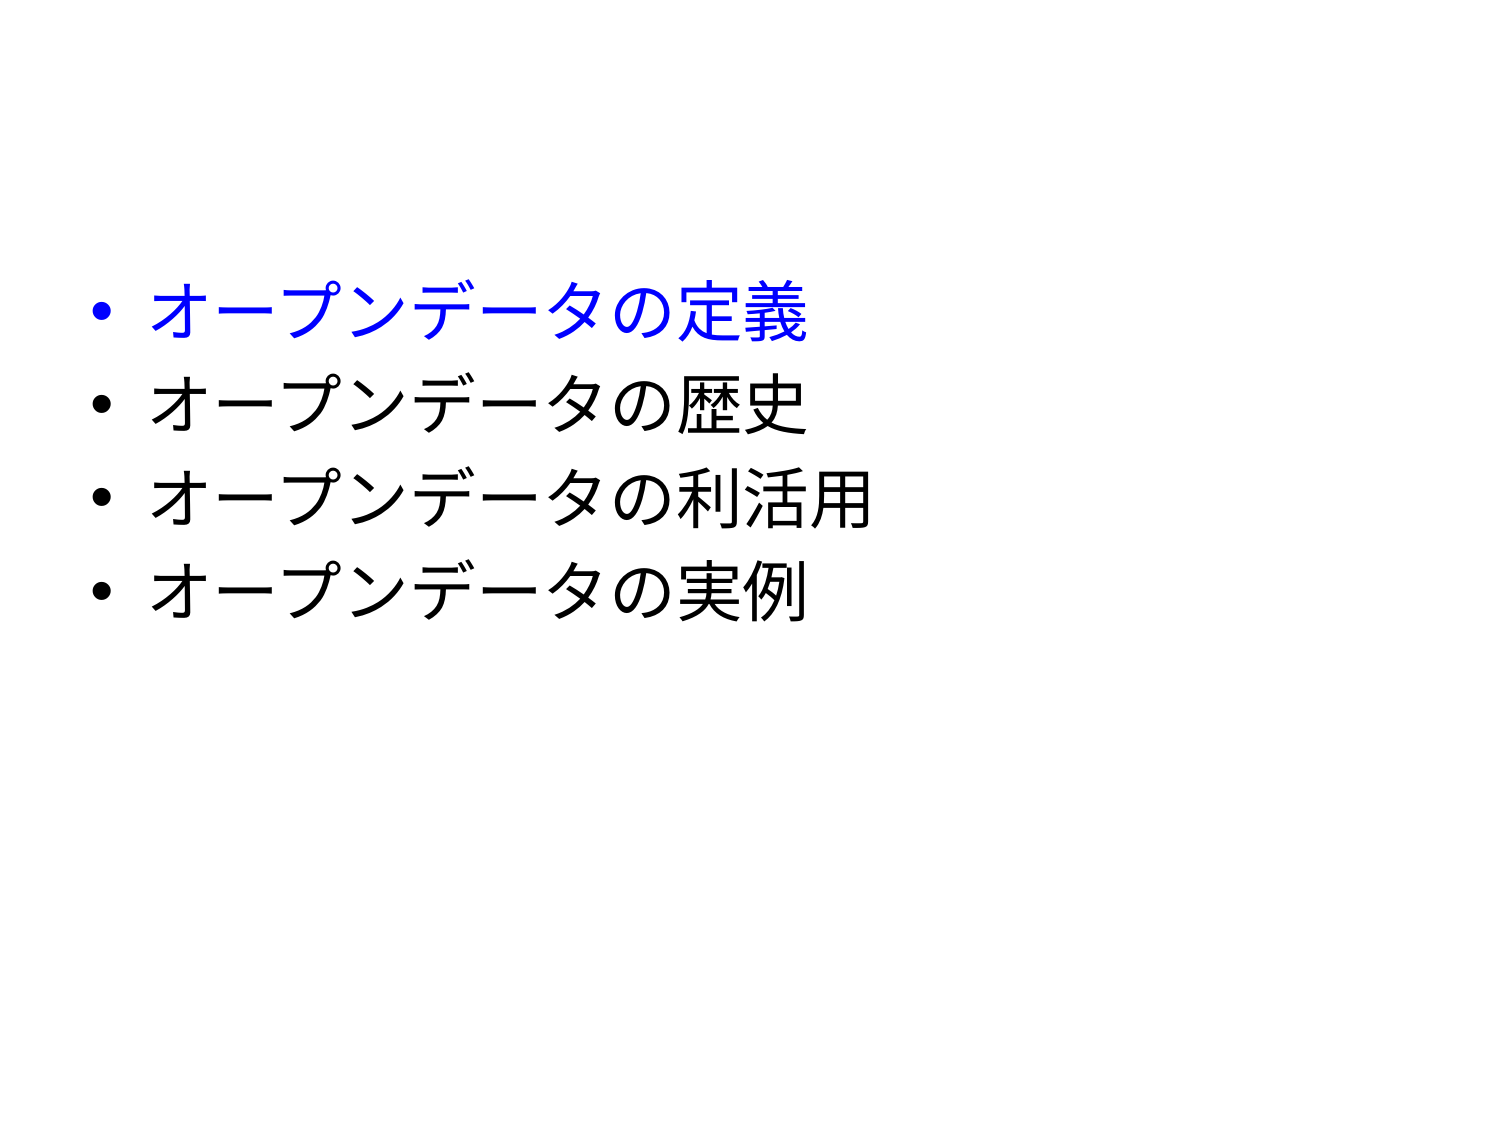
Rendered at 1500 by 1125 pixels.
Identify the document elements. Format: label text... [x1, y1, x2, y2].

list オープンデータの定義 オープンデータの歴史 オープンデータの利活用 オープンデータの実例 [75, 262, 1425, 1005]
